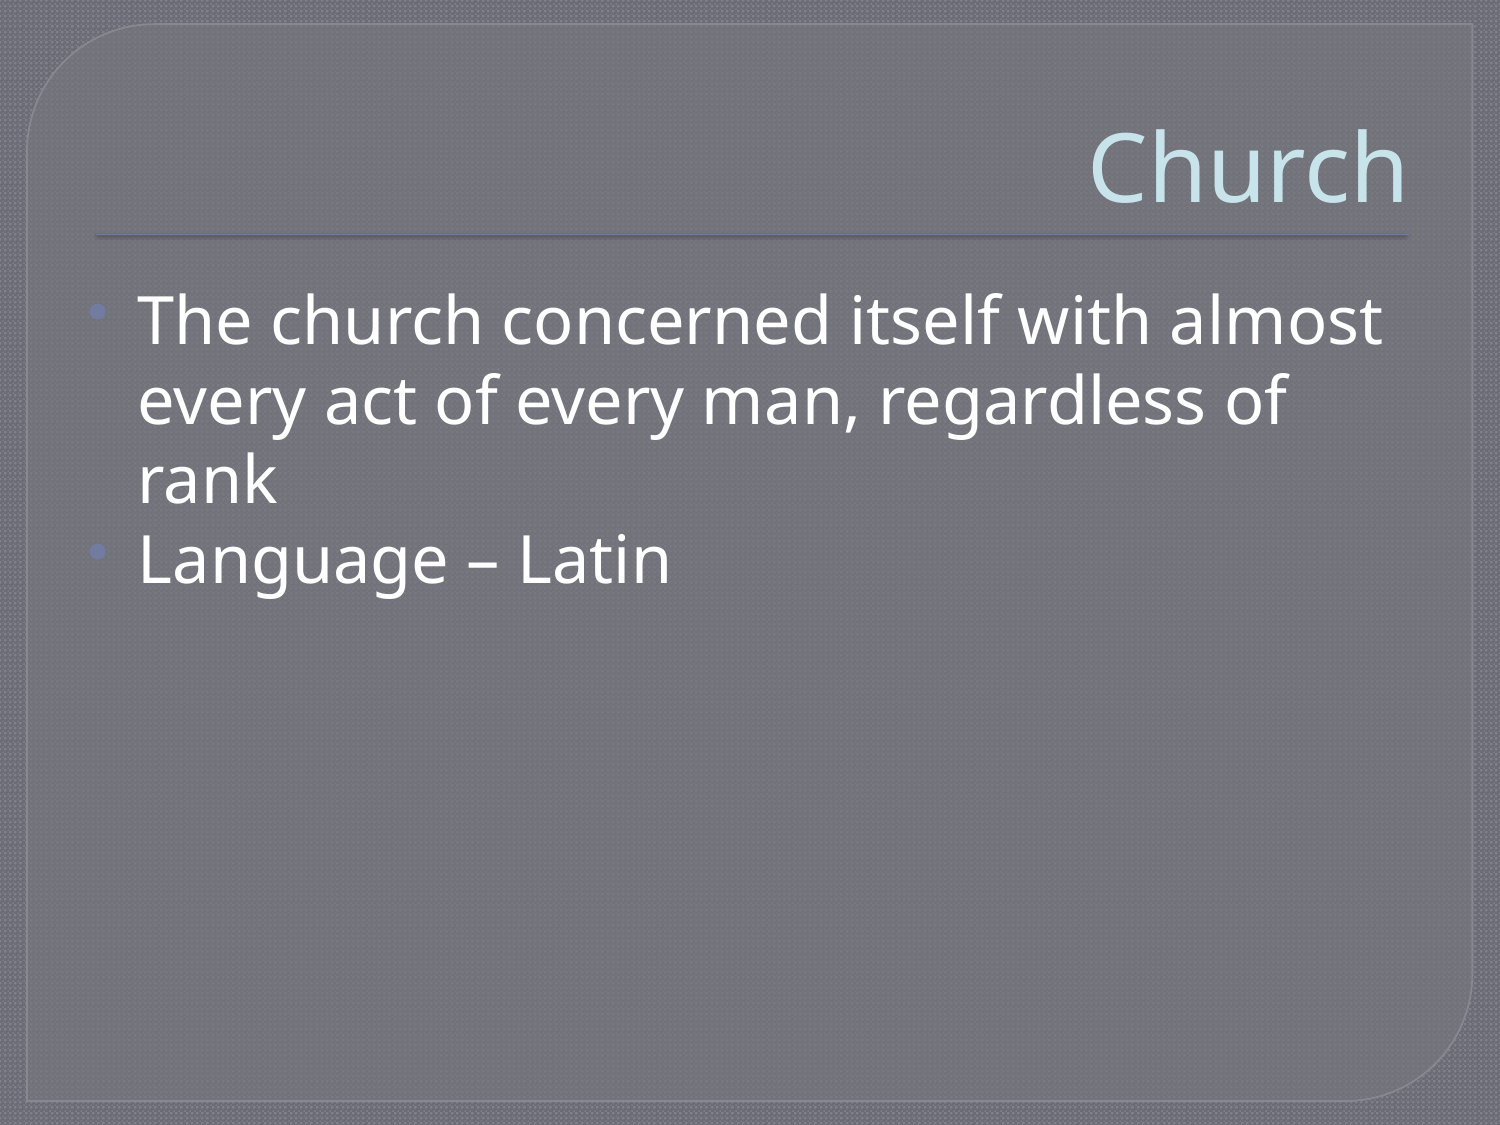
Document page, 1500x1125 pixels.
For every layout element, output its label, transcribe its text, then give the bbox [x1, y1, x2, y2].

list The church concerned itself with almost every act of every man, regardless of rank Language – Latin [75, 270, 1425, 1013]
title Church [75, 41, 1425, 230]
